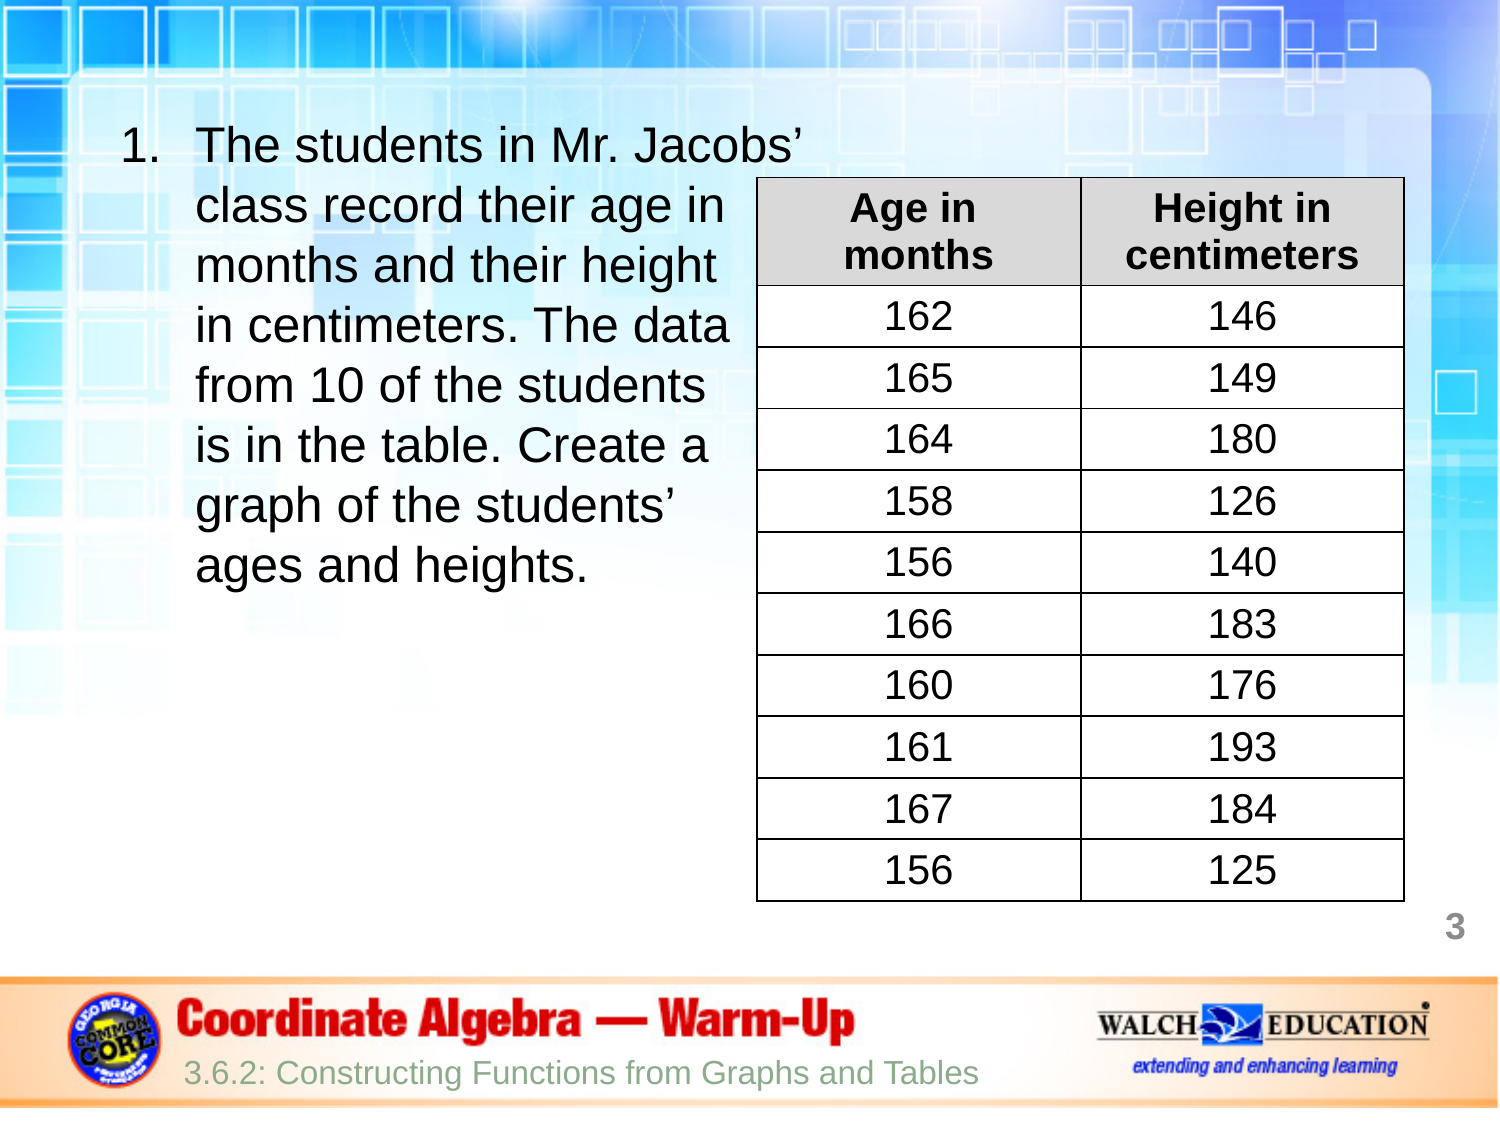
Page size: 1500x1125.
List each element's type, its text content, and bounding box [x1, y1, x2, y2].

table_cell 193 [1082, 717, 1403, 777]
table_cell 126 [1082, 471, 1403, 531]
table_cell 176 [1082, 656, 1403, 715]
table_cell 180 [1082, 409, 1403, 469]
table_cell 165 [758, 348, 1080, 408]
table_cell 183 [1082, 594, 1403, 654]
footer 3.6.2: Constructing Functions from Graphs and Tables [168, 1048, 1067, 1094]
table_cell 166 [758, 594, 1080, 654]
table_header Height in centimeters [1082, 178, 1403, 285]
table_cell 158 [758, 471, 1080, 531]
slide_number 3 [1361, 901, 1481, 949]
table_cell 146 [1082, 286, 1403, 346]
table_cell 161 [758, 717, 1080, 777]
table_cell 125 [1082, 840, 1403, 900]
table_cell 156 [758, 533, 1080, 592]
table_cell 184 [1082, 779, 1403, 838]
picture [0, 0, 1500, 1108]
subtitle The students in Mr. Jacobs’ class record their age in months and their height in centimeters. The data from 10 of the students is in the table. Create a graph of the students’ ages and heights. [105, 105, 1394, 925]
table_cell 162 [758, 286, 1080, 346]
table_cell 160 [758, 656, 1080, 715]
table_cell 149 [1082, 348, 1403, 408]
table_cell 167 [758, 779, 1080, 838]
table_header Age in months [758, 178, 1080, 285]
table_cell 164 [758, 409, 1080, 469]
table_cell 156 [758, 840, 1080, 900]
table_cell 140 [1082, 533, 1403, 592]
